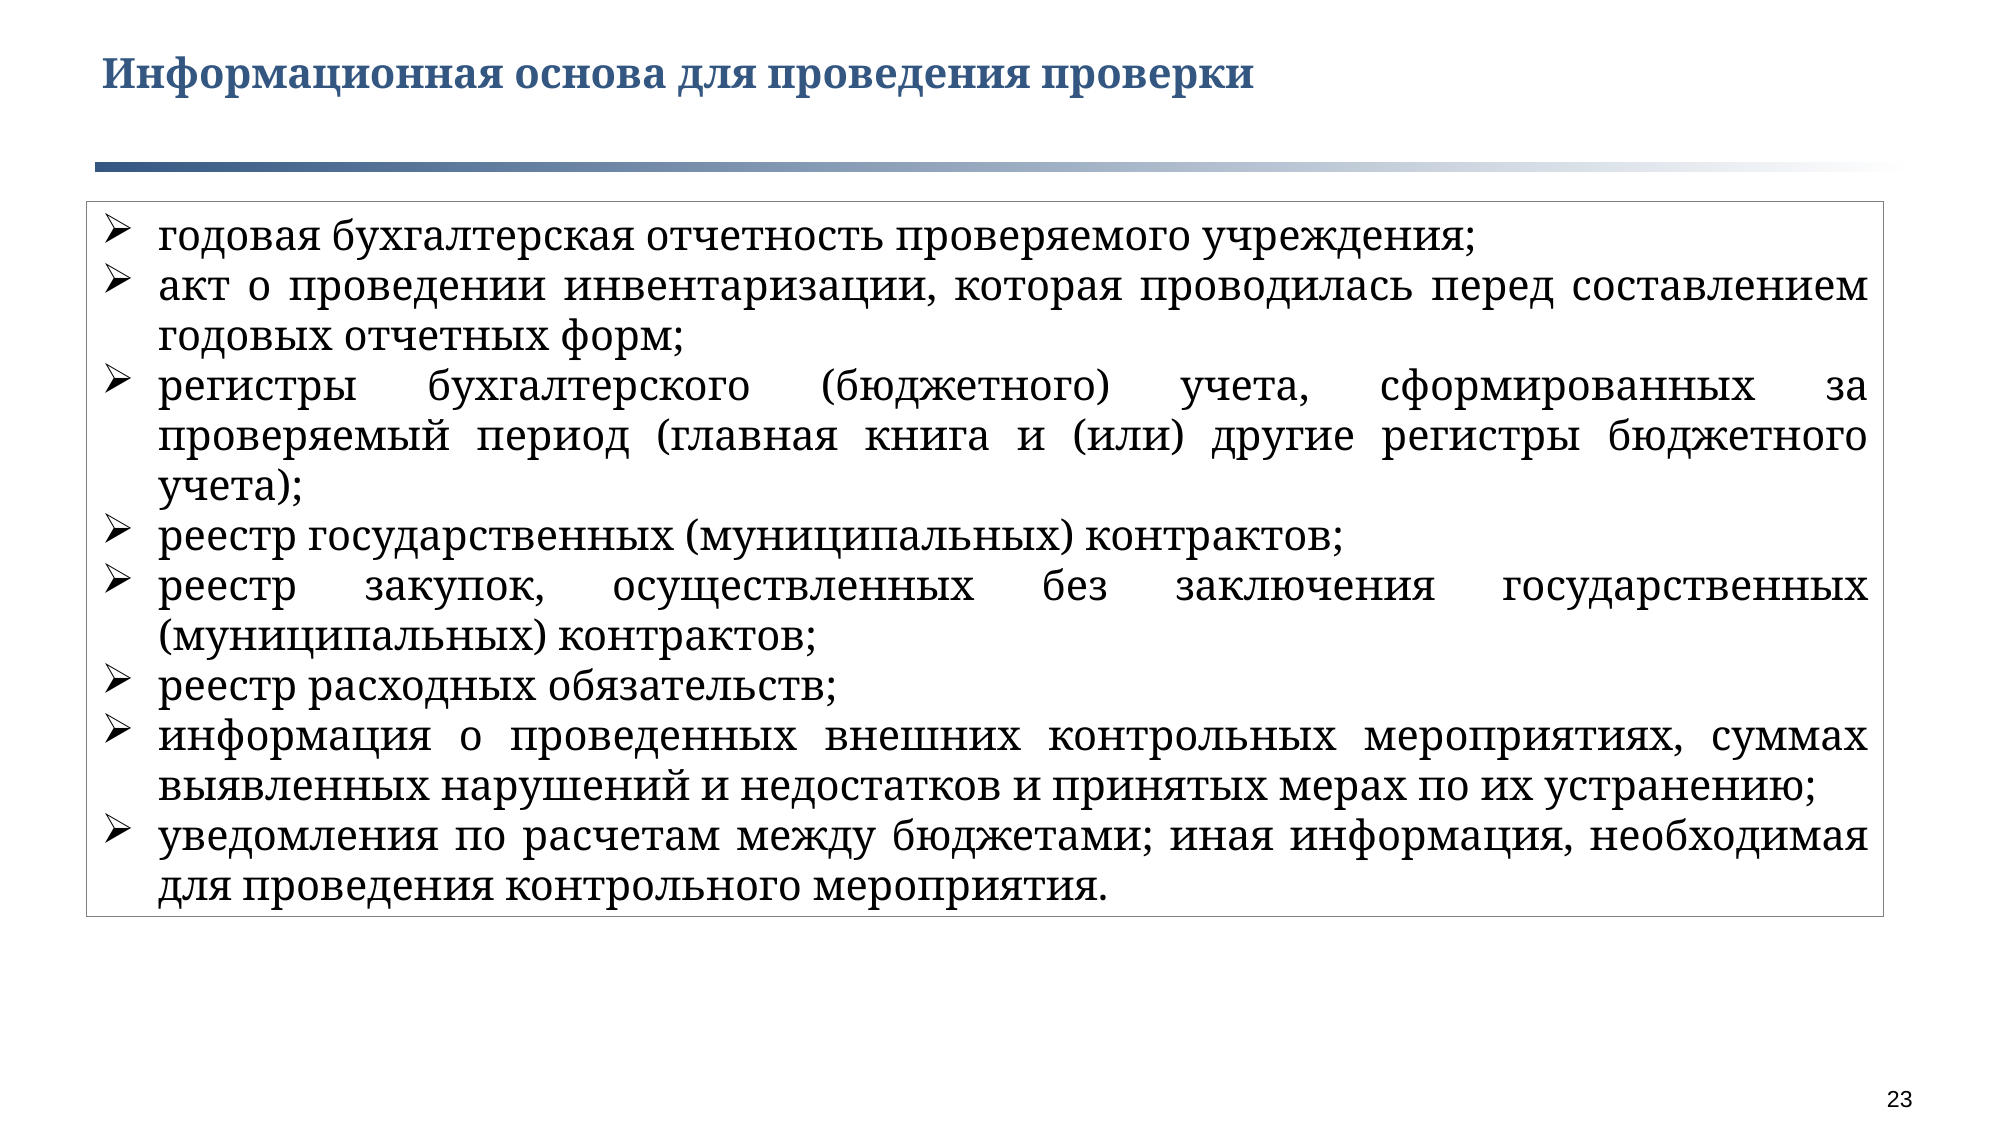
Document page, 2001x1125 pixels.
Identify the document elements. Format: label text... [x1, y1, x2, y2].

text_box годовая бухгалтерская отчетность проверяемого учреждения; акт о проведении инвентаризации, которая проводилась перед составлением годовых отчетных форм; регистры бухгалтерского (бюджетного) учета, сформированных за проверяемый период (главная книга и (или) другие регистры бюджетного учета); реестр государственных (муниципальных) контрактов; реестр закупок, осуществленных без заключения государственных (муниципальных) контрактов; реестр расходных обязательств; информация о проведенных внешних контрольных мероприятиях, суммах выявленных нарушений и недостатков и принятых мерах по их устранению; уведомления по расчетам между бюджетами; иная информация, необходимая для проведения контрольного мероприятия. [86, 201, 1884, 917]
text_box Информационная основа для проведения проверки [87, 39, 1748, 131]
